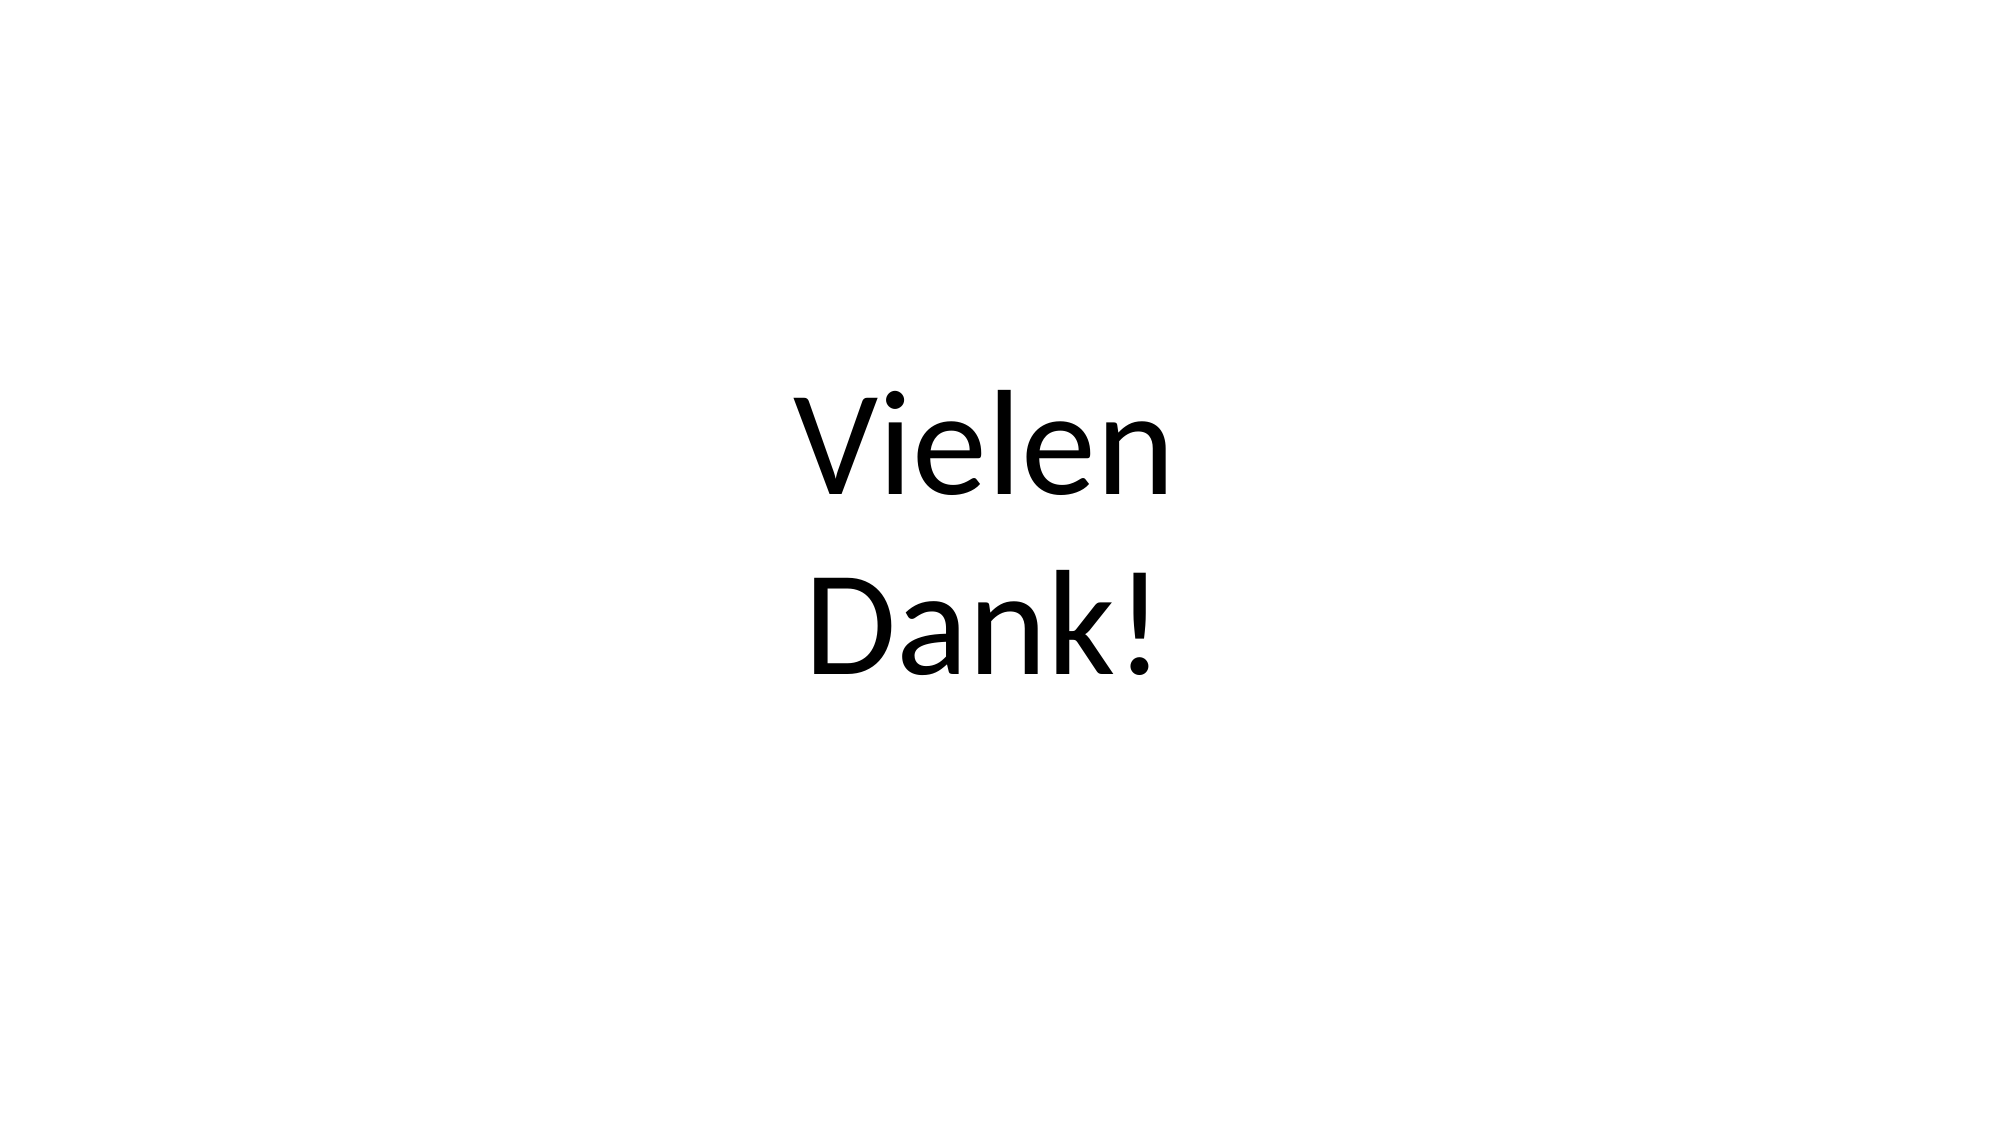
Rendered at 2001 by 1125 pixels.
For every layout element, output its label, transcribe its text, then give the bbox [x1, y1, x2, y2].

text_box Vielen Dank! [621, 337, 1347, 712]
